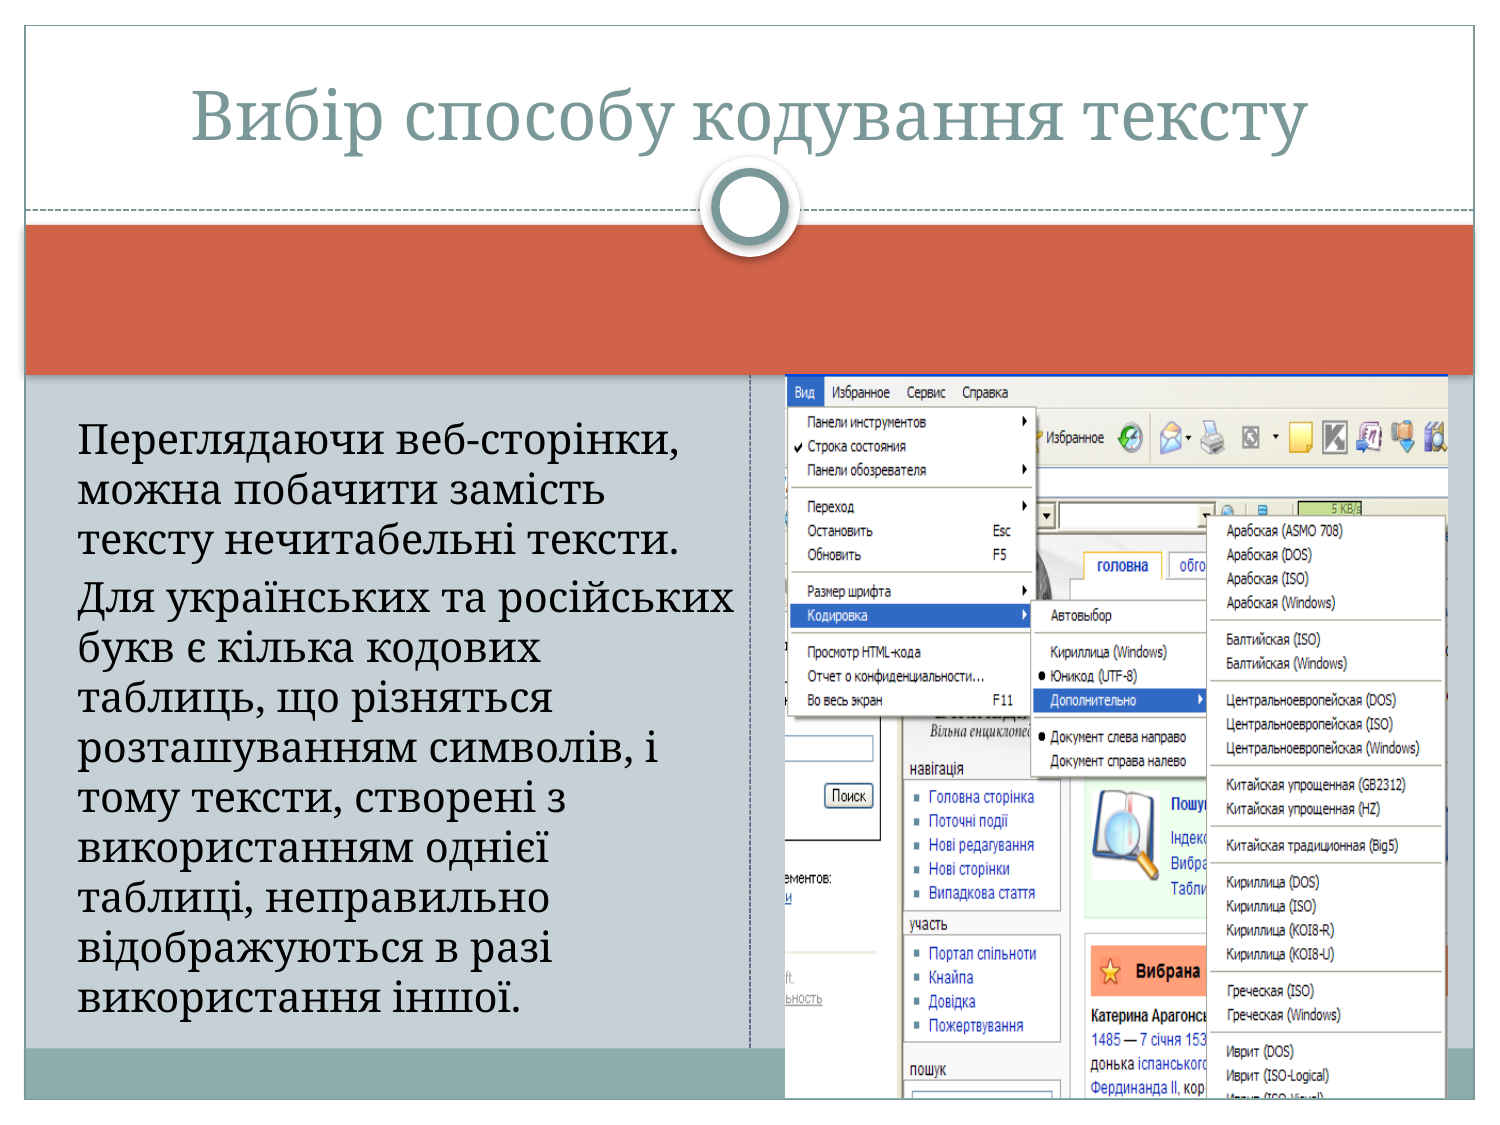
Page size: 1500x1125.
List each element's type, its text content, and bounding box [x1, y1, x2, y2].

title Вибір способу кодування тексту [49, 37, 1450, 162]
list Переглядаючи веб-сторінки, можна побачити замість тексту нечитабельні тексти. Для українських та російських букв є кілька кодових таблиць, що різняться розташуванням символів, і тому тексти, створені з використанням однієї таблиці, неправильно відображуються в разі використання іншої. [23, 405, 750, 1032]
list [784, 374, 1448, 1098]
